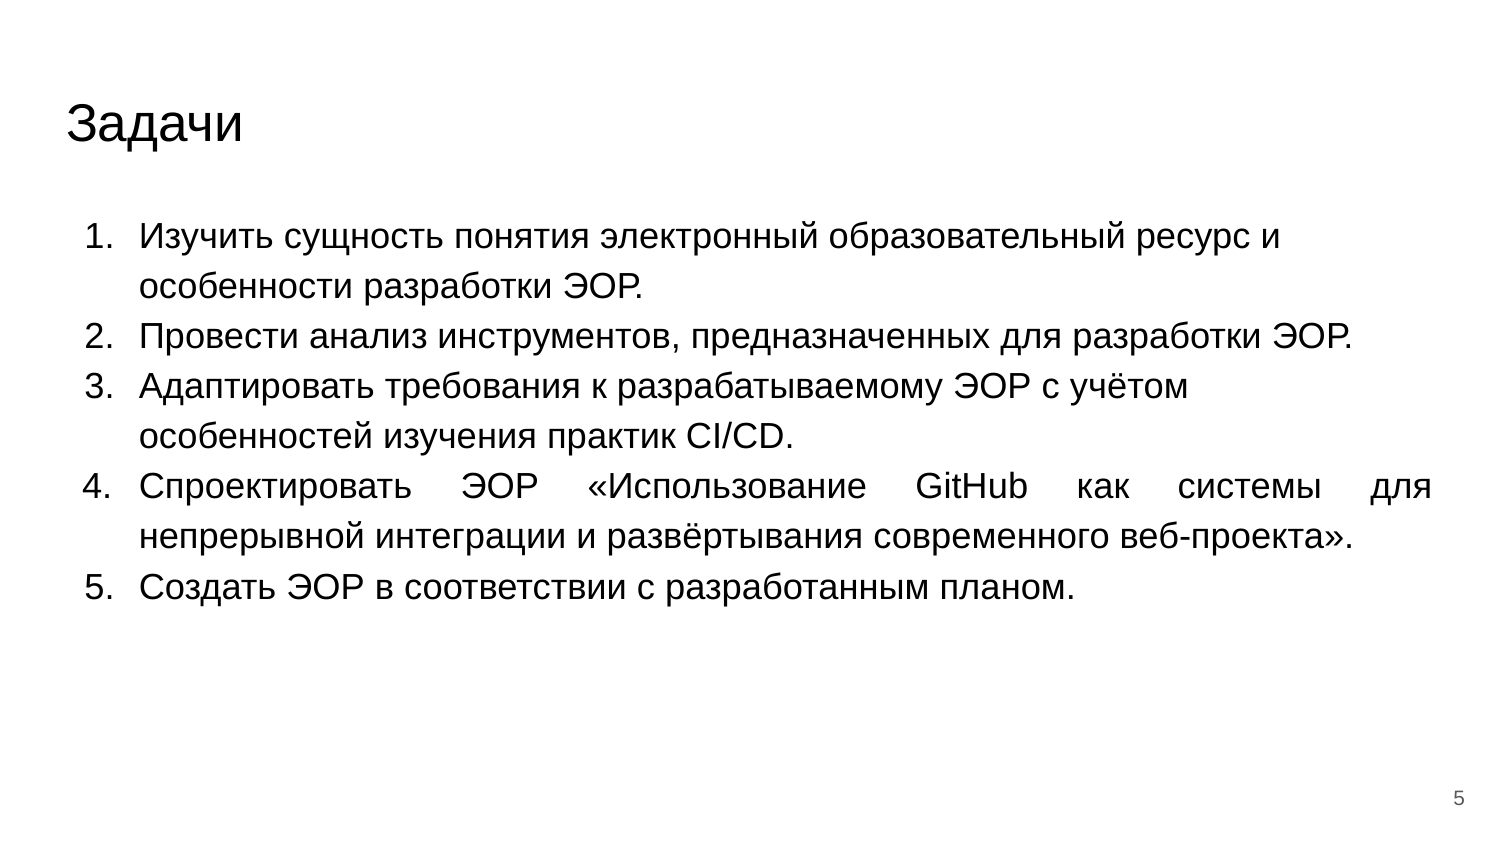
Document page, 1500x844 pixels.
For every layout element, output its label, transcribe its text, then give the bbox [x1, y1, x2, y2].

list Изучить сущность понятия электронный образовательный ресурс и особенности разработки ЭОР. Провести анализ инструментов, предназначенных для разработки ЭОР. Адаптировать требования к разрабатываемому ЭОР с учётом особенностей изучения практик CI/CD. Спроектировать ЭОР «Использование GitHub как системы для непрерывной интеграции и развёртывания современного веб-проекта». Создать ЭОР в соответствии с разработанным планом. [51, 189, 1449, 624]
title Задачи [51, 72, 1449, 167]
slide_number ‹#› [1389, 764, 1480, 830]
